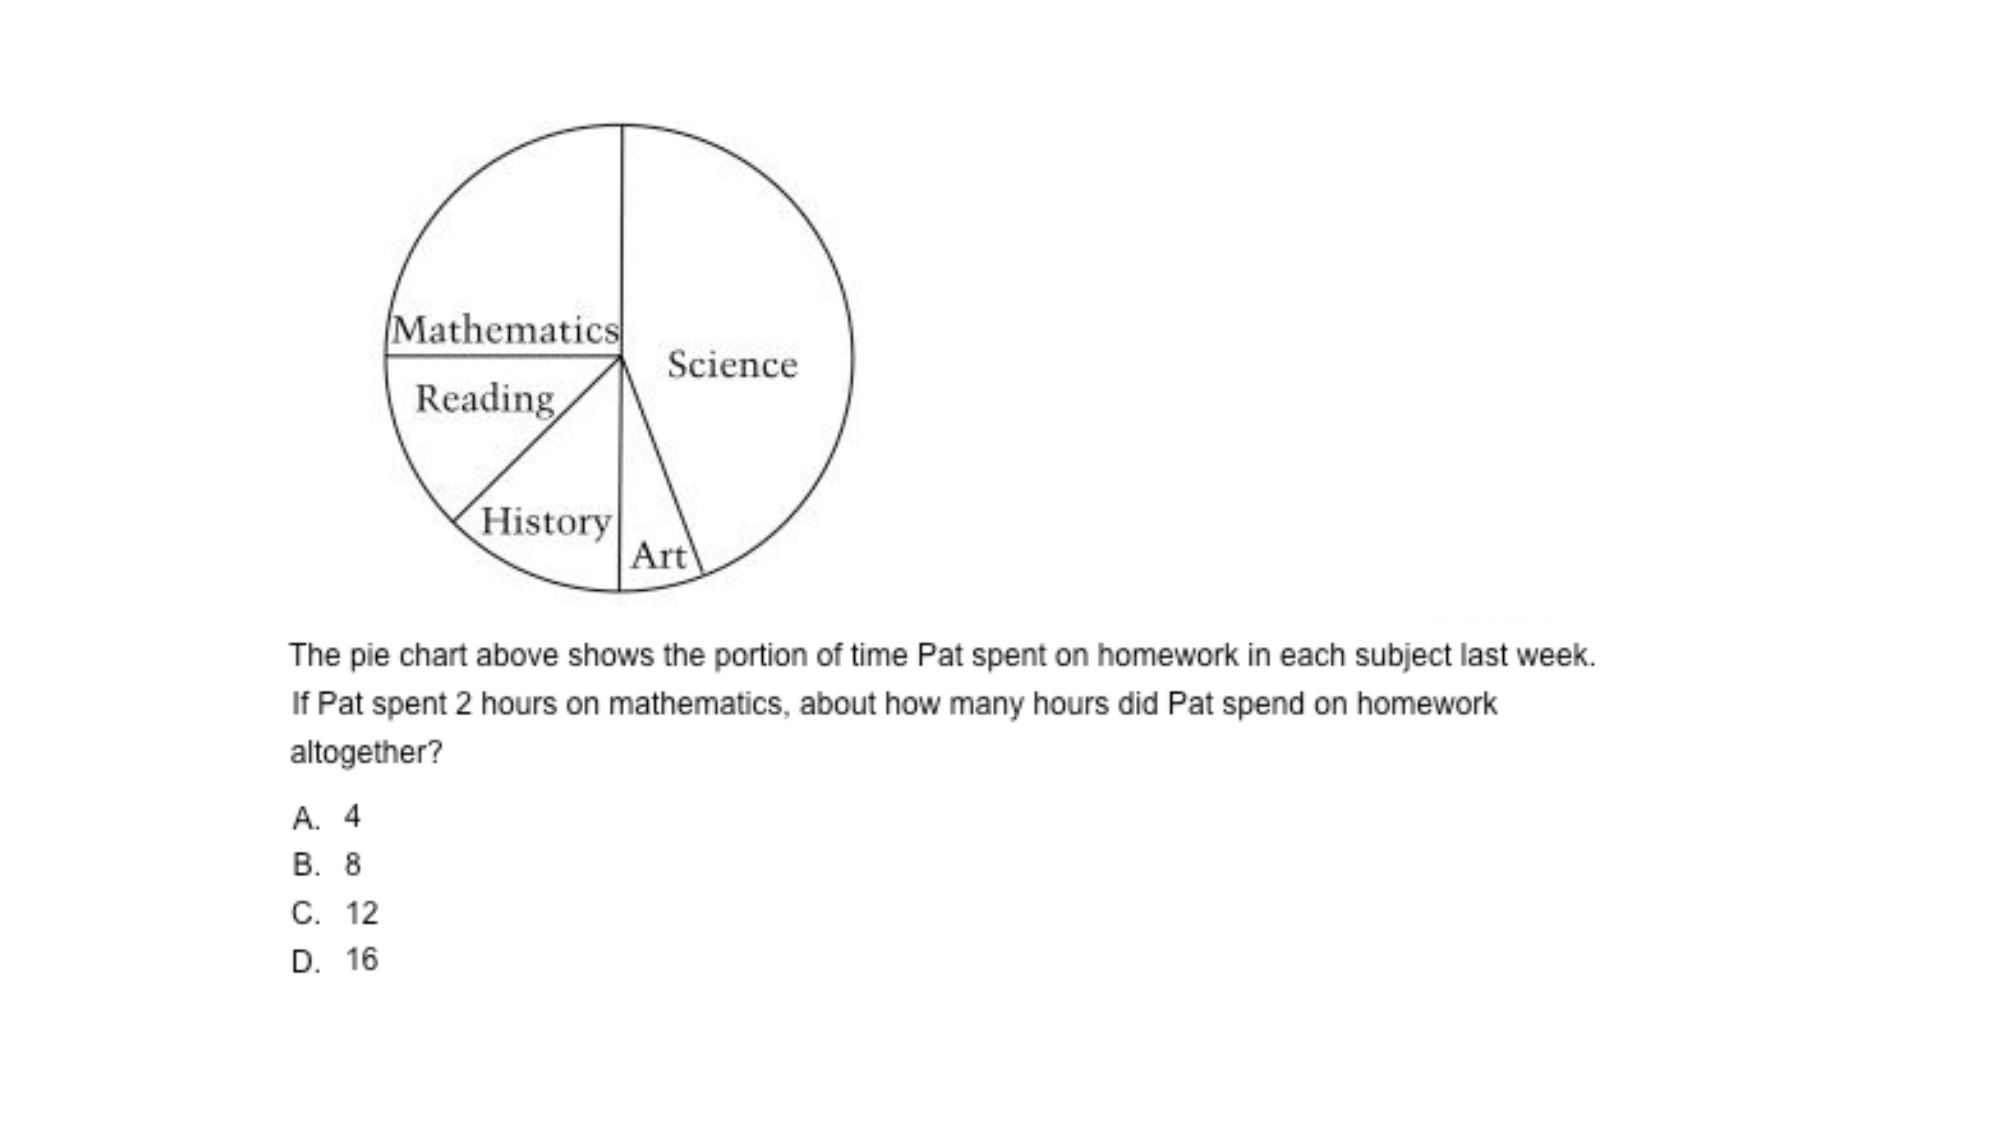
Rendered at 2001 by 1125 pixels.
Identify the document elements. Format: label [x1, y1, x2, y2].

list [279, 117, 1618, 1004]
